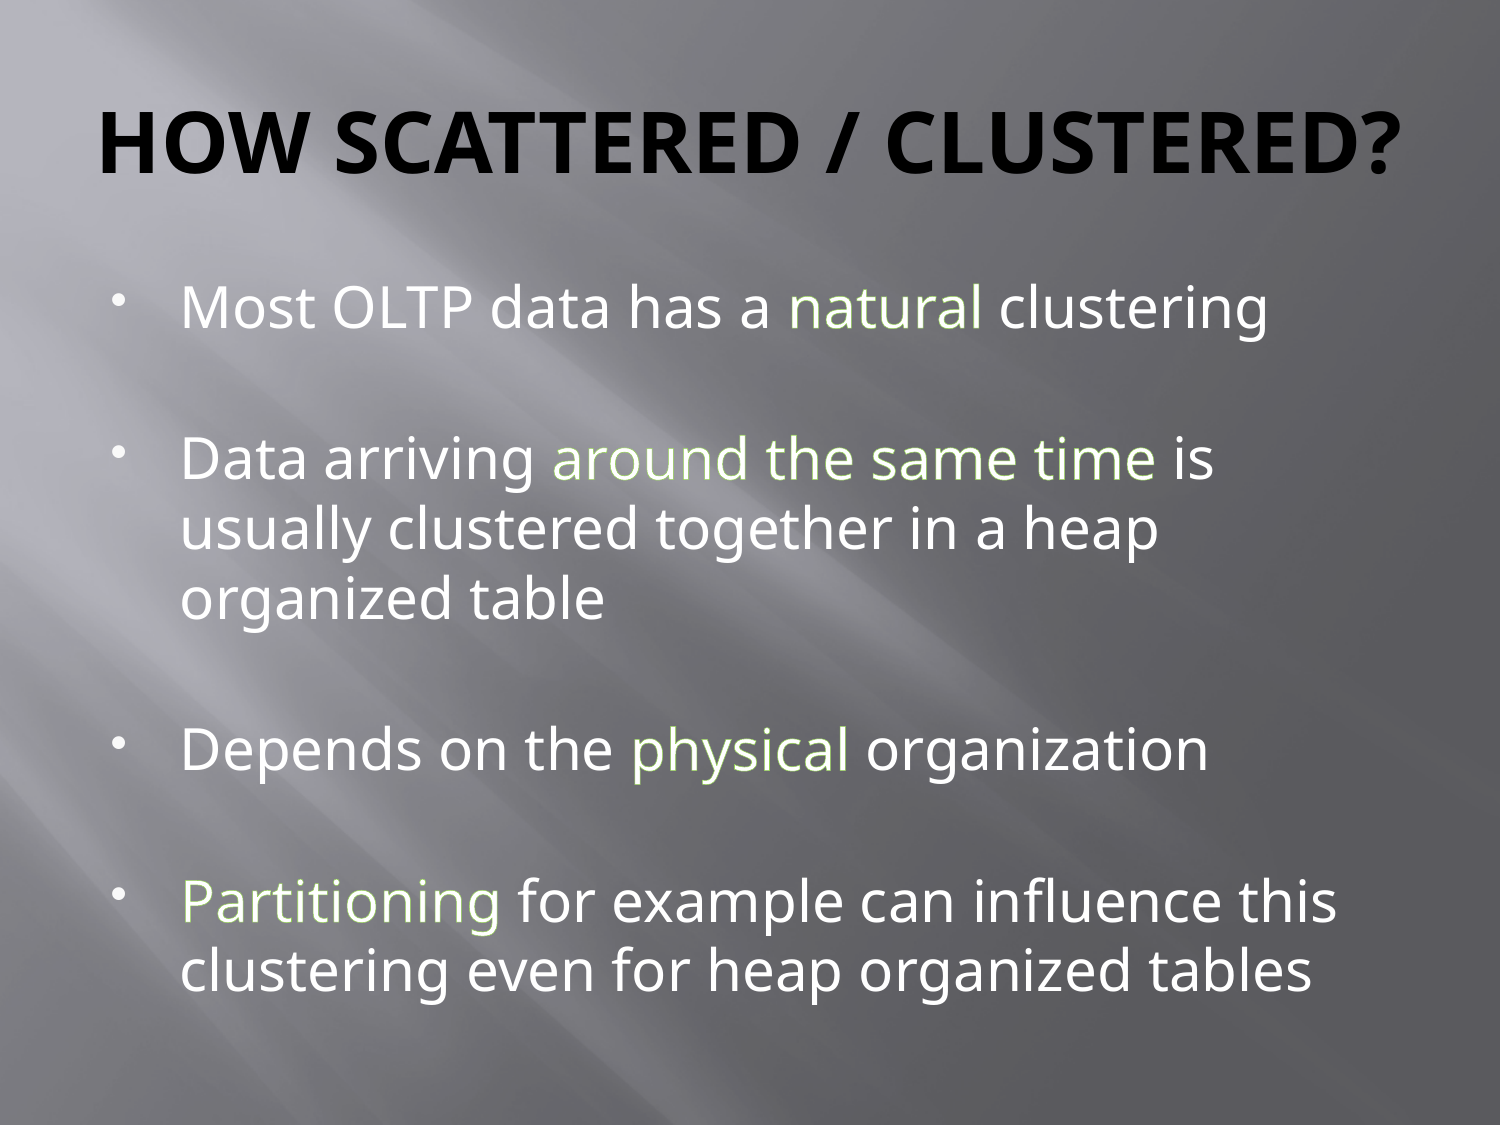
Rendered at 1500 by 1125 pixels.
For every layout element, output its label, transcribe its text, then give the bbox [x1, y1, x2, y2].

title HOW SCATTERED / CLUSTERED? [75, 45, 1425, 233]
list Most OLTP data has a natural clustering Data arriving around the same time is usually clustered together in a heap organized table Depends on the physical organization Partitioning for example can influence this clustering even for heap organized tables [75, 262, 1425, 1035]
